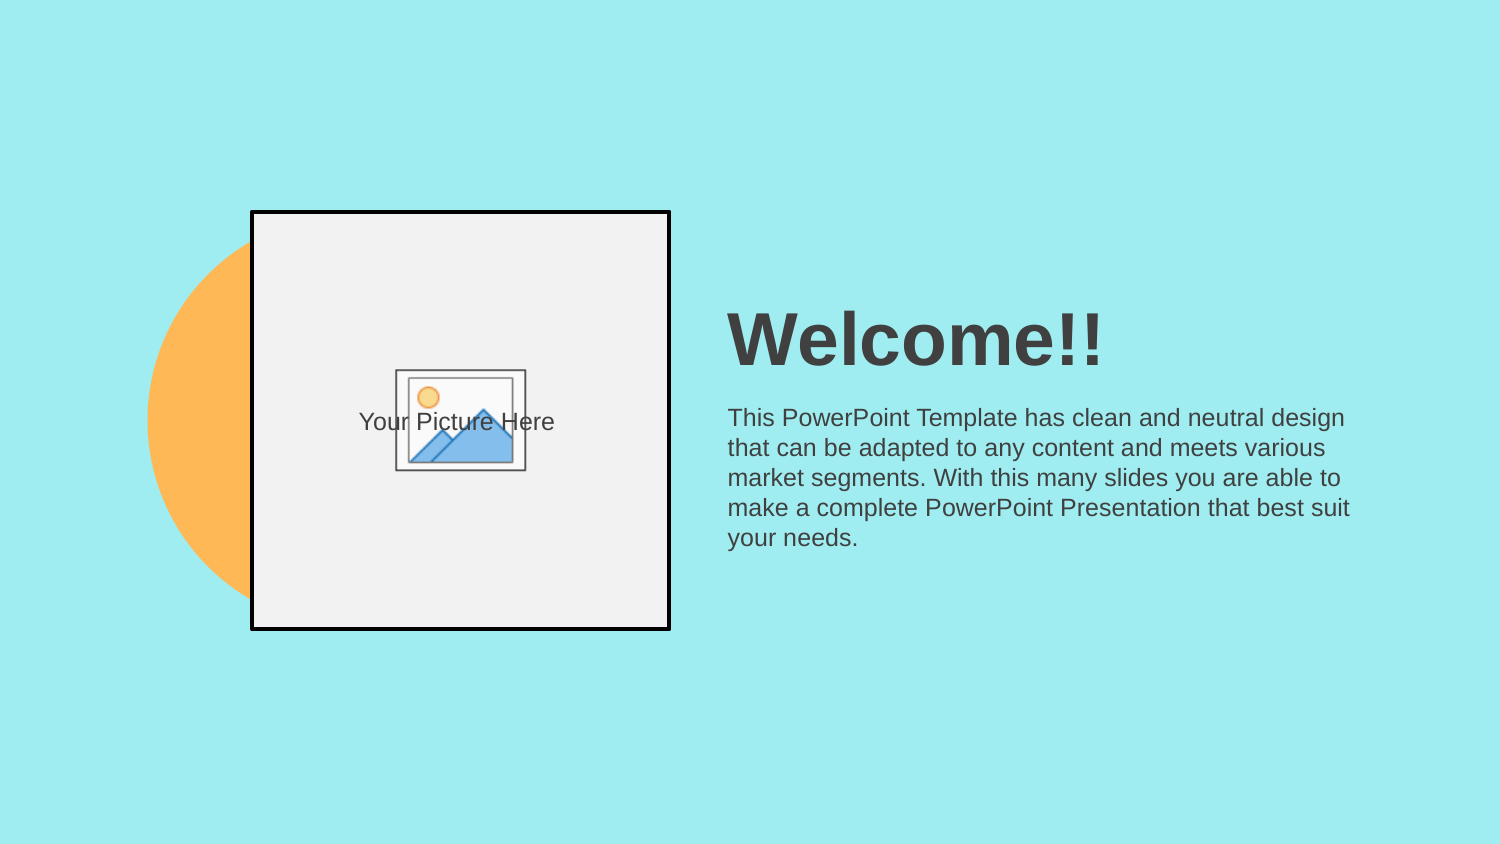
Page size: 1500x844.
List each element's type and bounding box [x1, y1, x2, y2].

picture [253, 213, 668, 628]
text_box [712, 288, 1398, 562]
